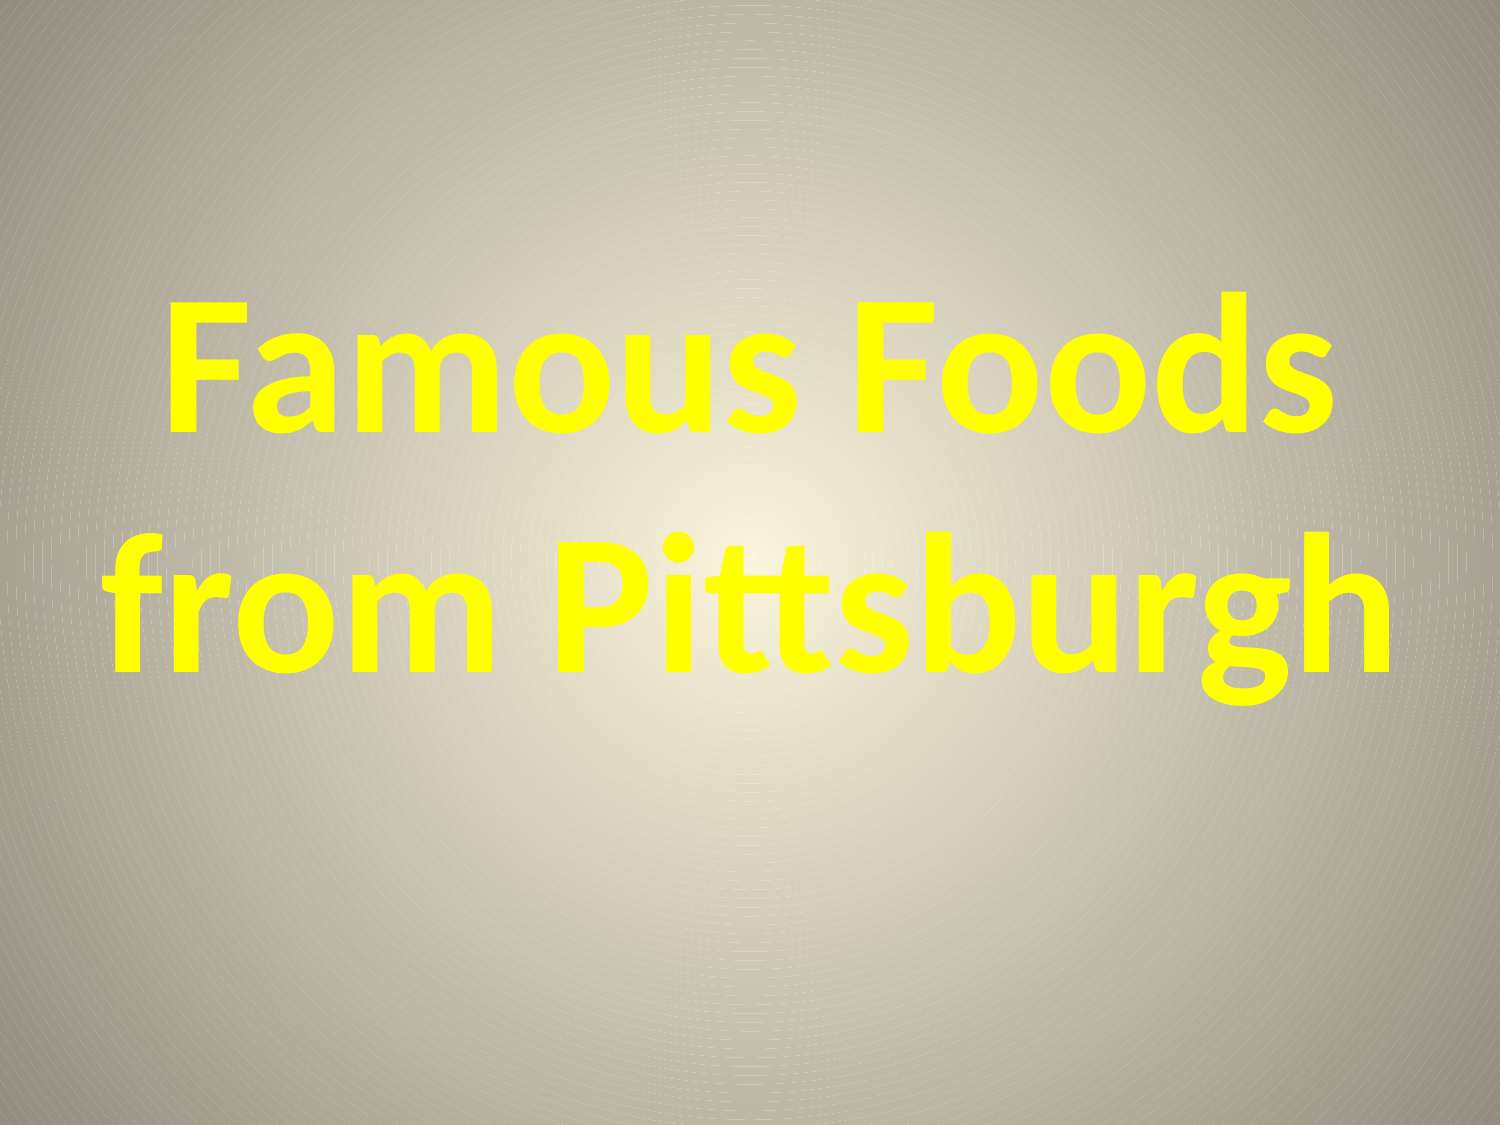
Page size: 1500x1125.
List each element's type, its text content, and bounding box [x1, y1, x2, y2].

title Famous Foods from Pittsburgh [75, 82, 1425, 863]
